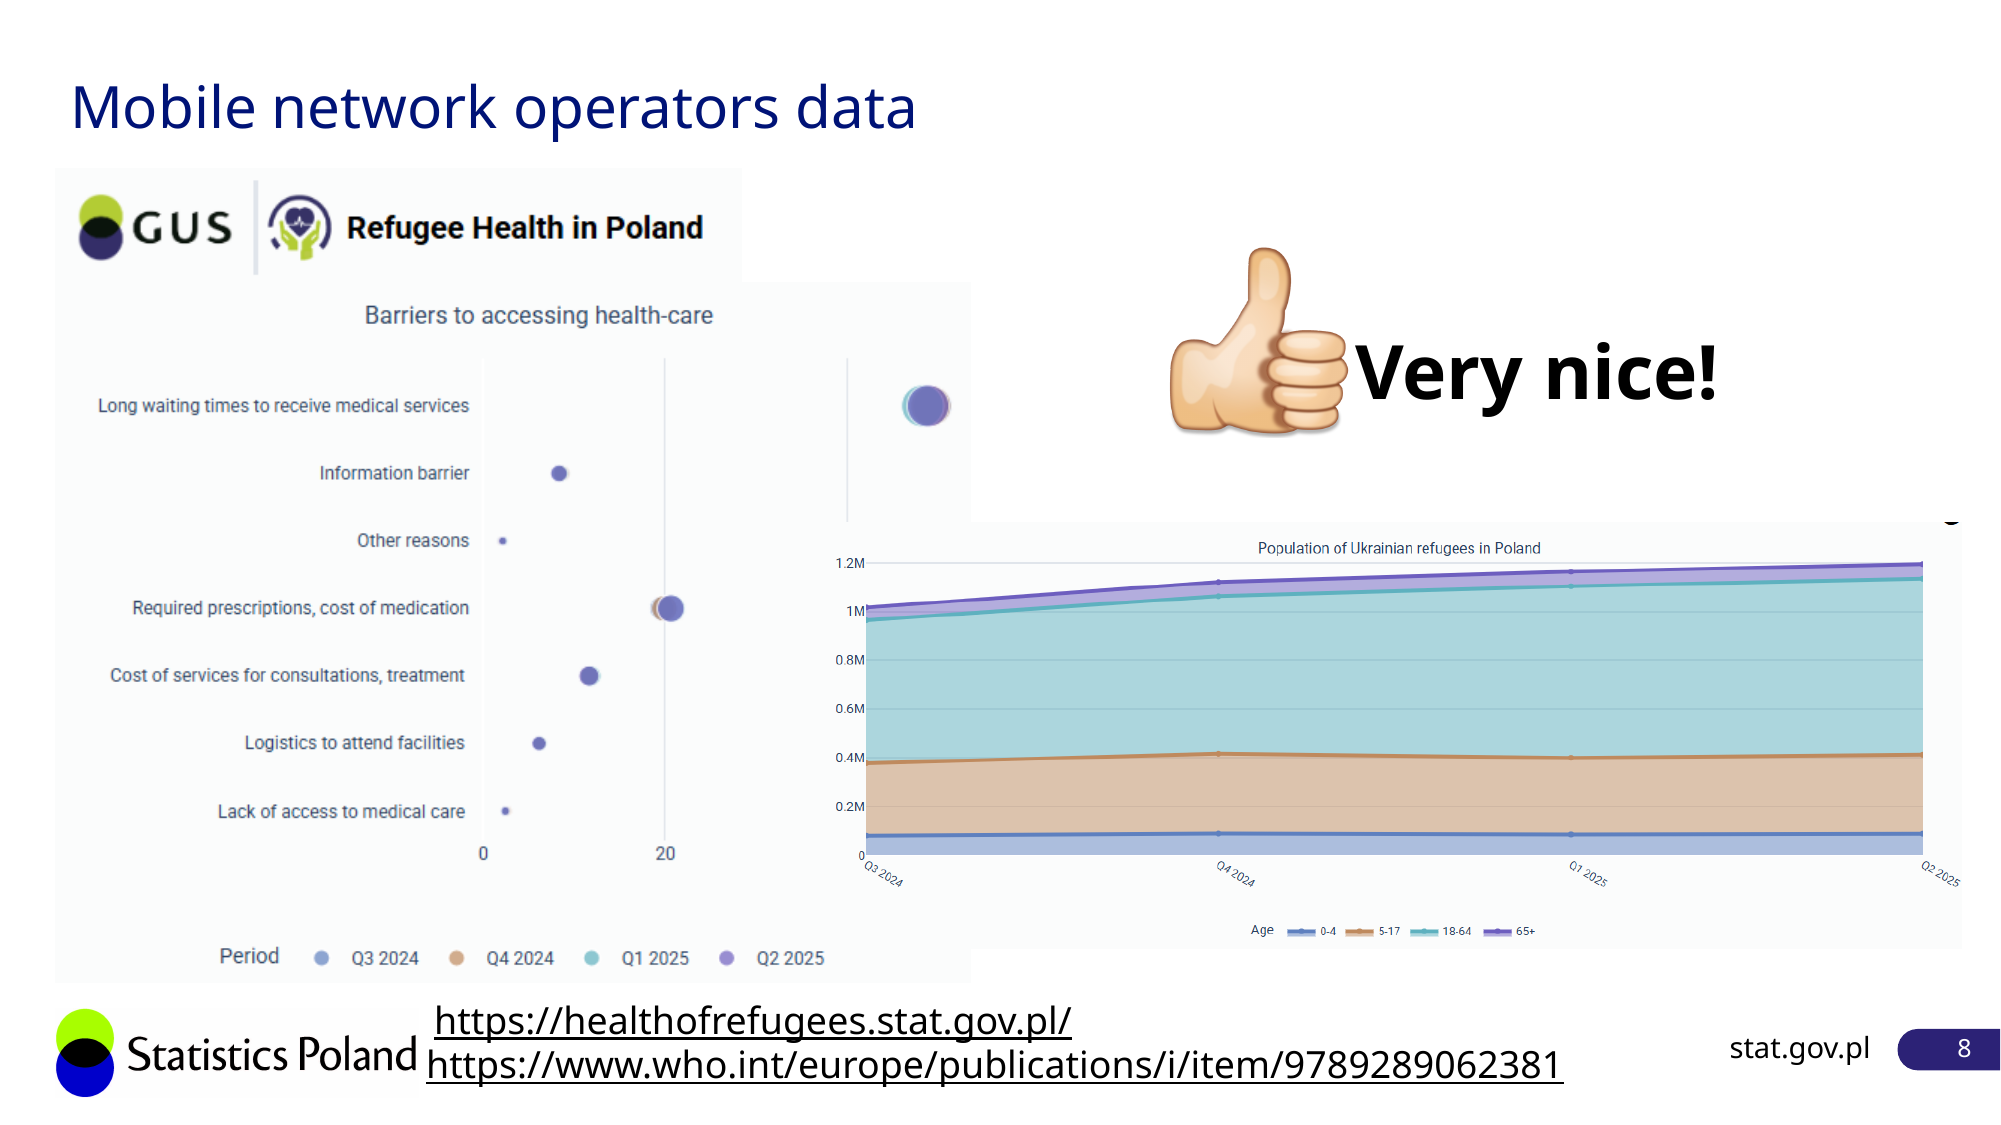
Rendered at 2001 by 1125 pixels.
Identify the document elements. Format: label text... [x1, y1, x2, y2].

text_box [55, 168, 1962, 983]
text_box https://healthofrefugees.stat.gov.pl/ [419, 989, 1097, 1056]
title Mobile network operators data [55, 31, 1945, 150]
picture [55, 1008, 418, 1098]
text_box https://www.who.int/europe/publications/i/item/9789289062381 [411, 1033, 1589, 1100]
footer stat.gov.pl [1097, 1005, 1886, 1094]
